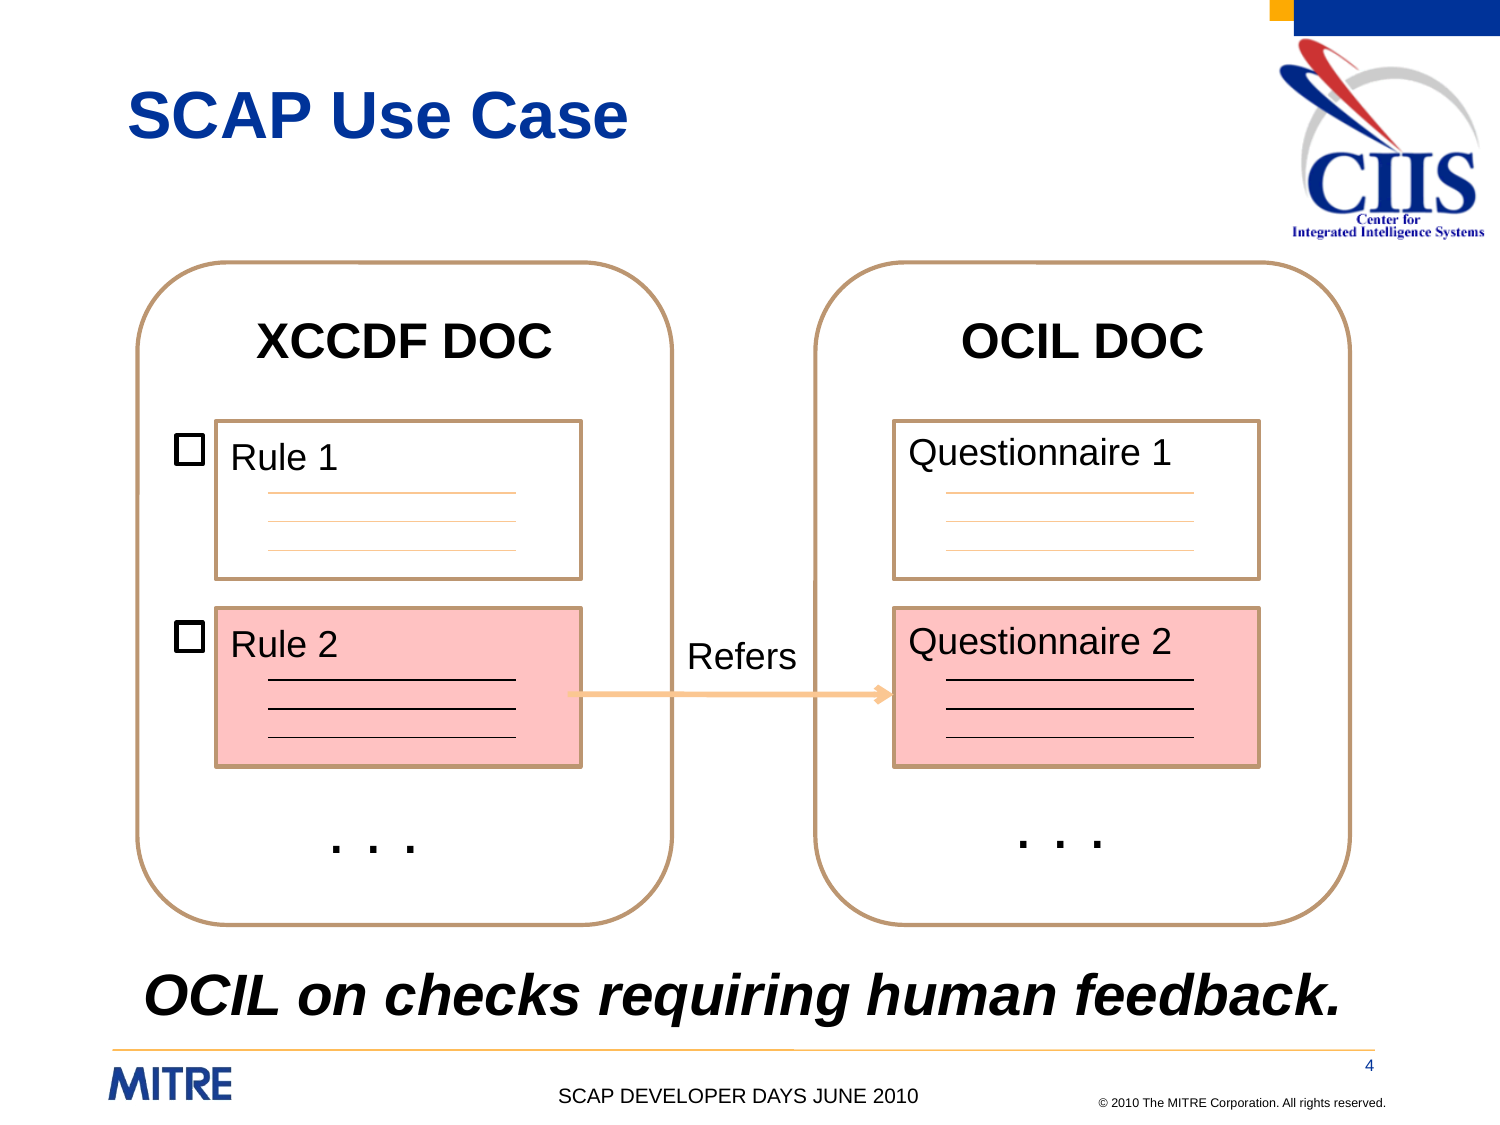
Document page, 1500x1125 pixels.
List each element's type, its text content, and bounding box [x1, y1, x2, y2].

picture [1275, 37, 1500, 241]
slide_number 4 [1301, 1049, 1390, 1076]
picture [103, 1064, 236, 1106]
text_box OCIL on checks requiring human feedback. [112, 950, 1375, 1035]
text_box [137, 262, 1351, 926]
title SCAP Use Case [112, 45, 1375, 200]
